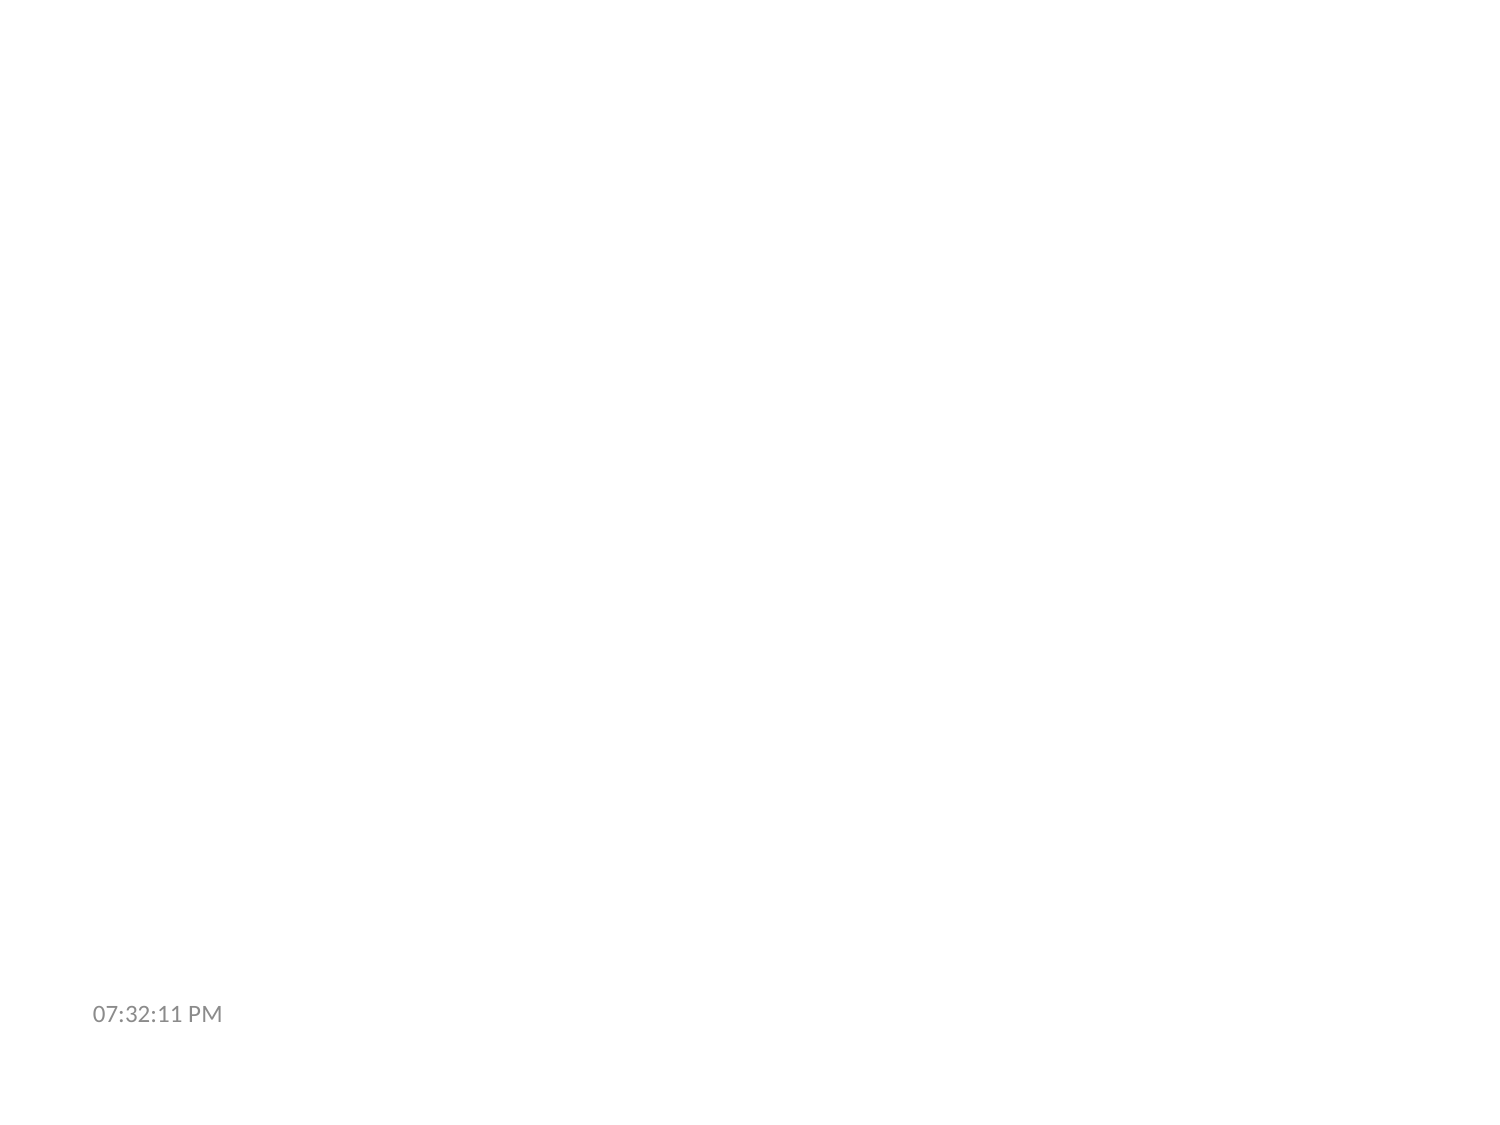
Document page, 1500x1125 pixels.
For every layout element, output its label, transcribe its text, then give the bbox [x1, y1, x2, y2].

text_box 3:35:09 PM [77, 982, 428, 1043]
